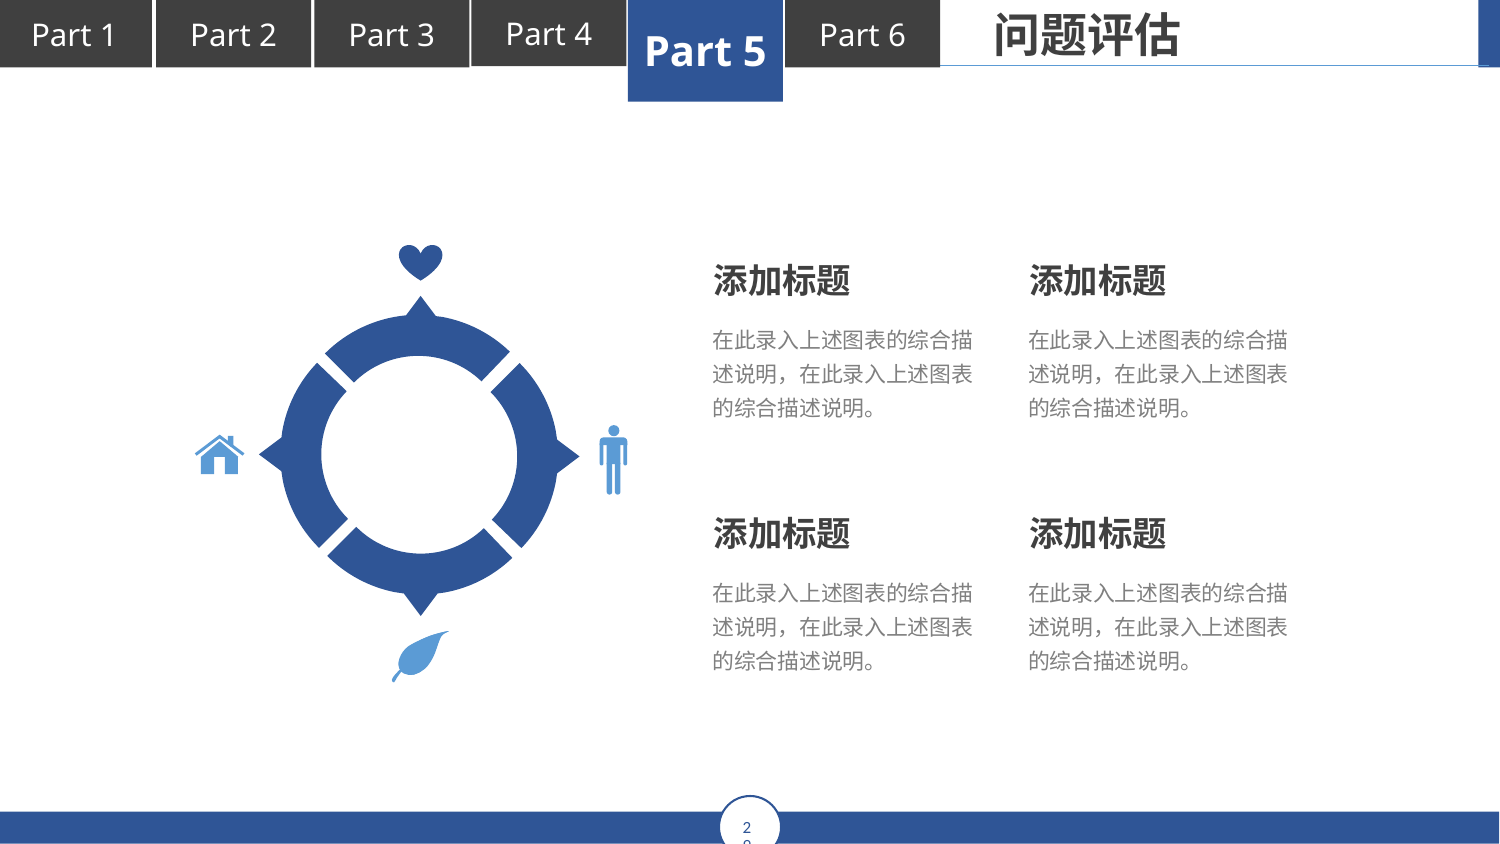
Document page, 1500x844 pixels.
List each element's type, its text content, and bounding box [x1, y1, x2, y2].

text_box 添加标题 [1018, 253, 1178, 306]
text_box [325, 525, 514, 618]
text_box 添加标题 [1018, 506, 1178, 559]
text_box 添加标题 [702, 253, 863, 306]
text_box 问题评估 [982, 0, 1194, 68]
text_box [599, 425, 628, 495]
text_box 添加标题 [702, 506, 863, 559]
text_box 在此录入上述图表的综合描述说明，在此录入上述图表的综合描述说明。 [701, 566, 999, 680]
text_box [323, 294, 512, 385]
text_box 在此录入上述图表的综合描述说明，在此录入上述图表的综合描述说明。 [1016, 566, 1313, 680]
text_box 在此录入上述图表的综合描述说明，在此录入上述图表的综合描述说明。 [701, 312, 999, 427]
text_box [391, 630, 450, 683]
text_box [192, 435, 247, 475]
text_box [489, 361, 582, 550]
text_box 在此录入上述图表的综合描述说明，在此录入上述图表的综合描述说明。 [1016, 312, 1313, 427]
text_box [257, 361, 350, 550]
text_box [397, 244, 444, 282]
